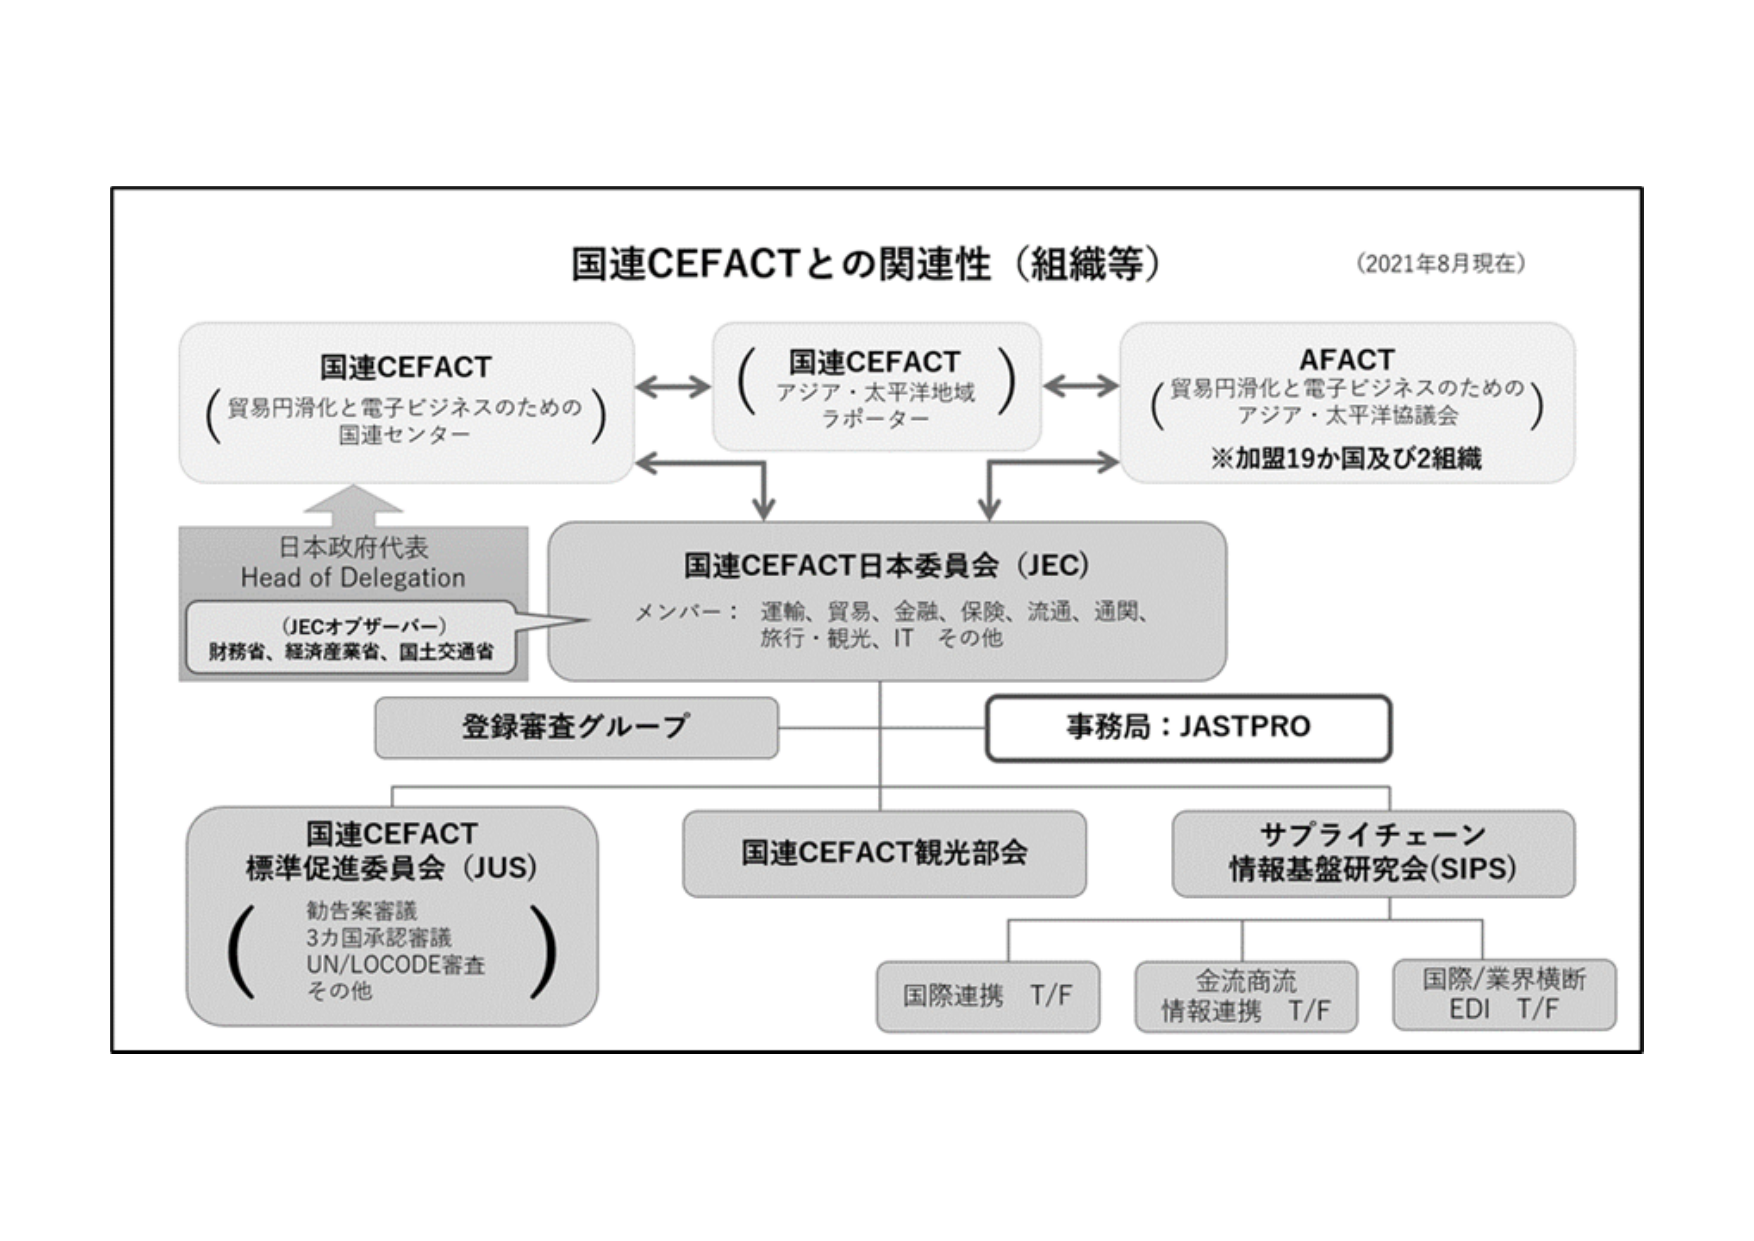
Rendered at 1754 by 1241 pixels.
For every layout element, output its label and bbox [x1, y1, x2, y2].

picture [110, 186, 1644, 1054]
